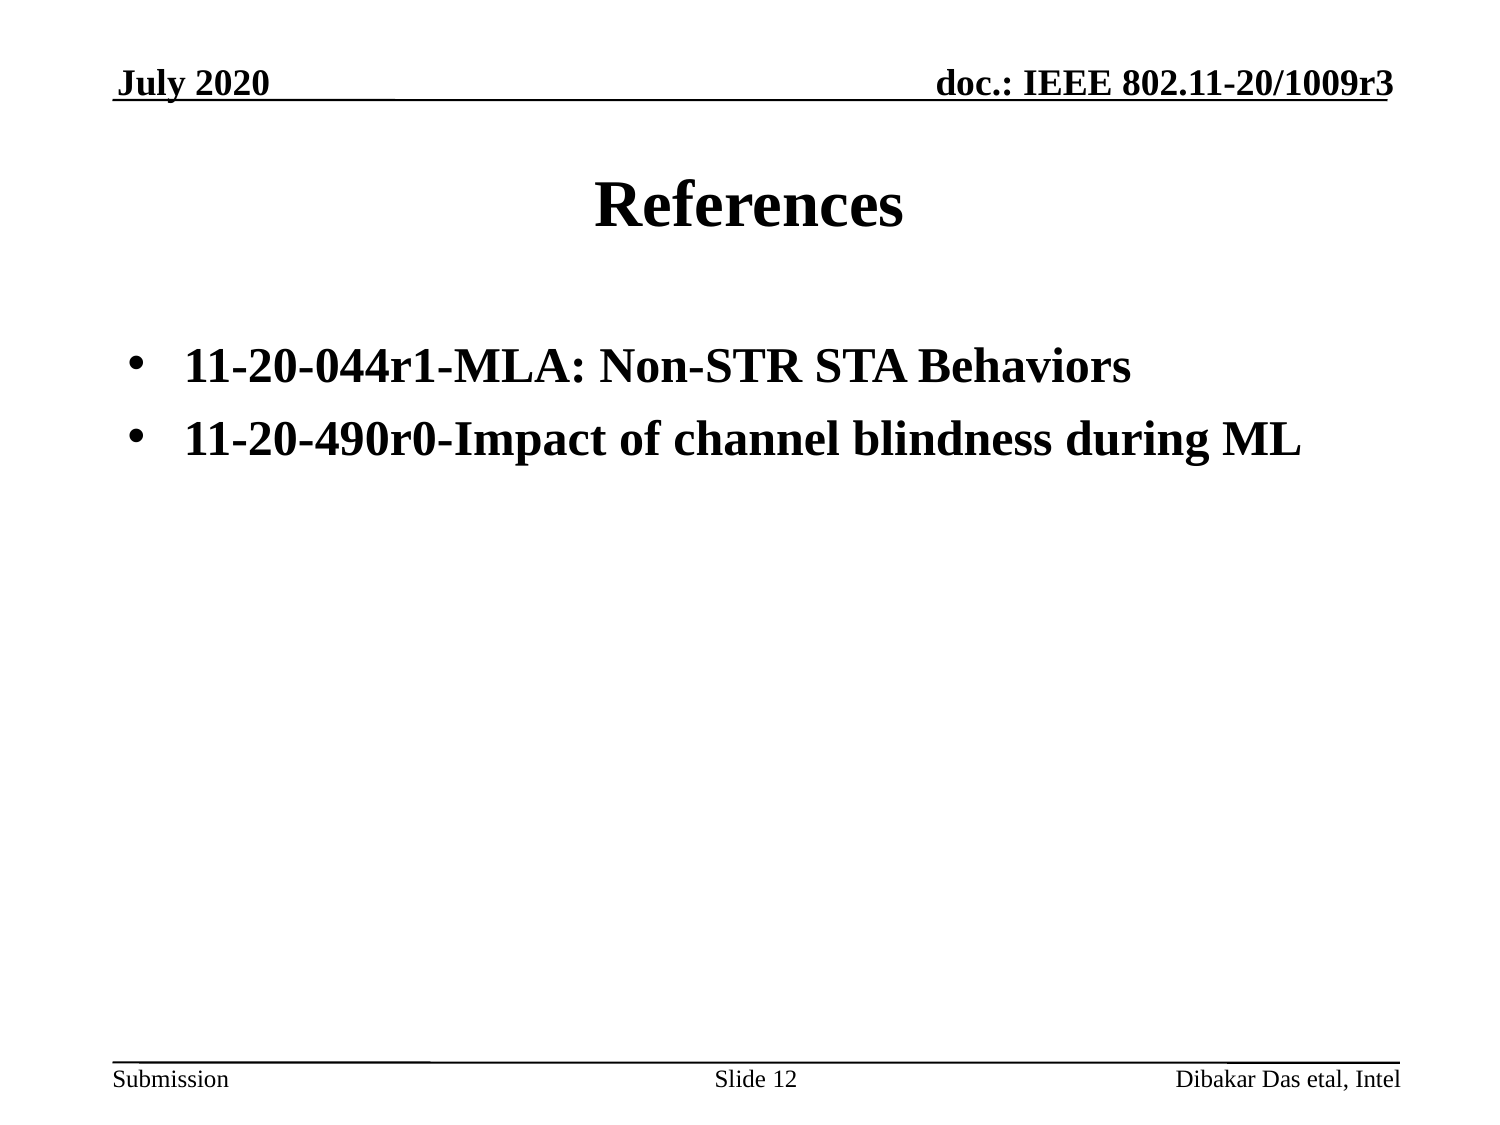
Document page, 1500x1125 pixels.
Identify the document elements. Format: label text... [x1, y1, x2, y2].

footer Dibakar Das etal, Intel [1019, 1061, 1402, 1093]
title References [112, 112, 1388, 288]
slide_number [116, 58, 507, 104]
list 11-20-044r1-MLA: Non-STR STA Behaviors 11-20-490r0-Impact of channel blindness during ML [112, 324, 1388, 1016]
slide_number Slide 12 [712, 1061, 800, 1123]
